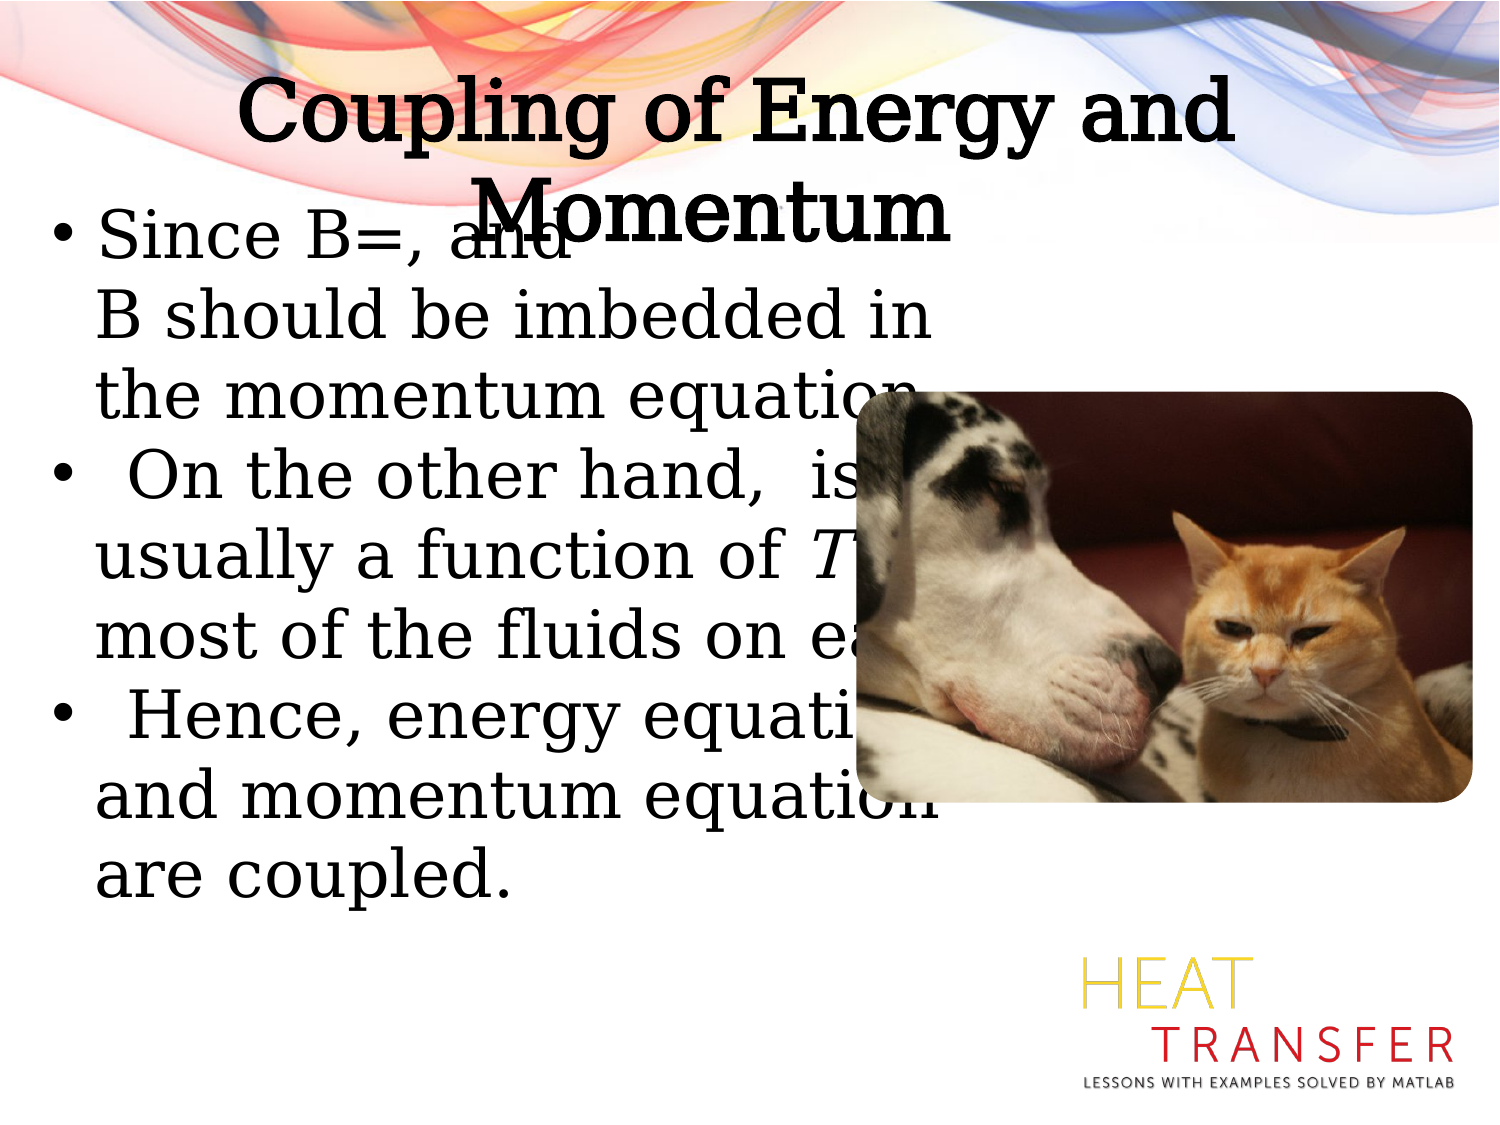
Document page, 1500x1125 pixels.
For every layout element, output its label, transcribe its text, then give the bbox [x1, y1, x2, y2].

picture [0, 1, 1499, 243]
picture [1075, 946, 1464, 1093]
picture [856, 391, 1473, 803]
text_box Coupling of Energy and Momentum [93, 49, 1380, 264]
